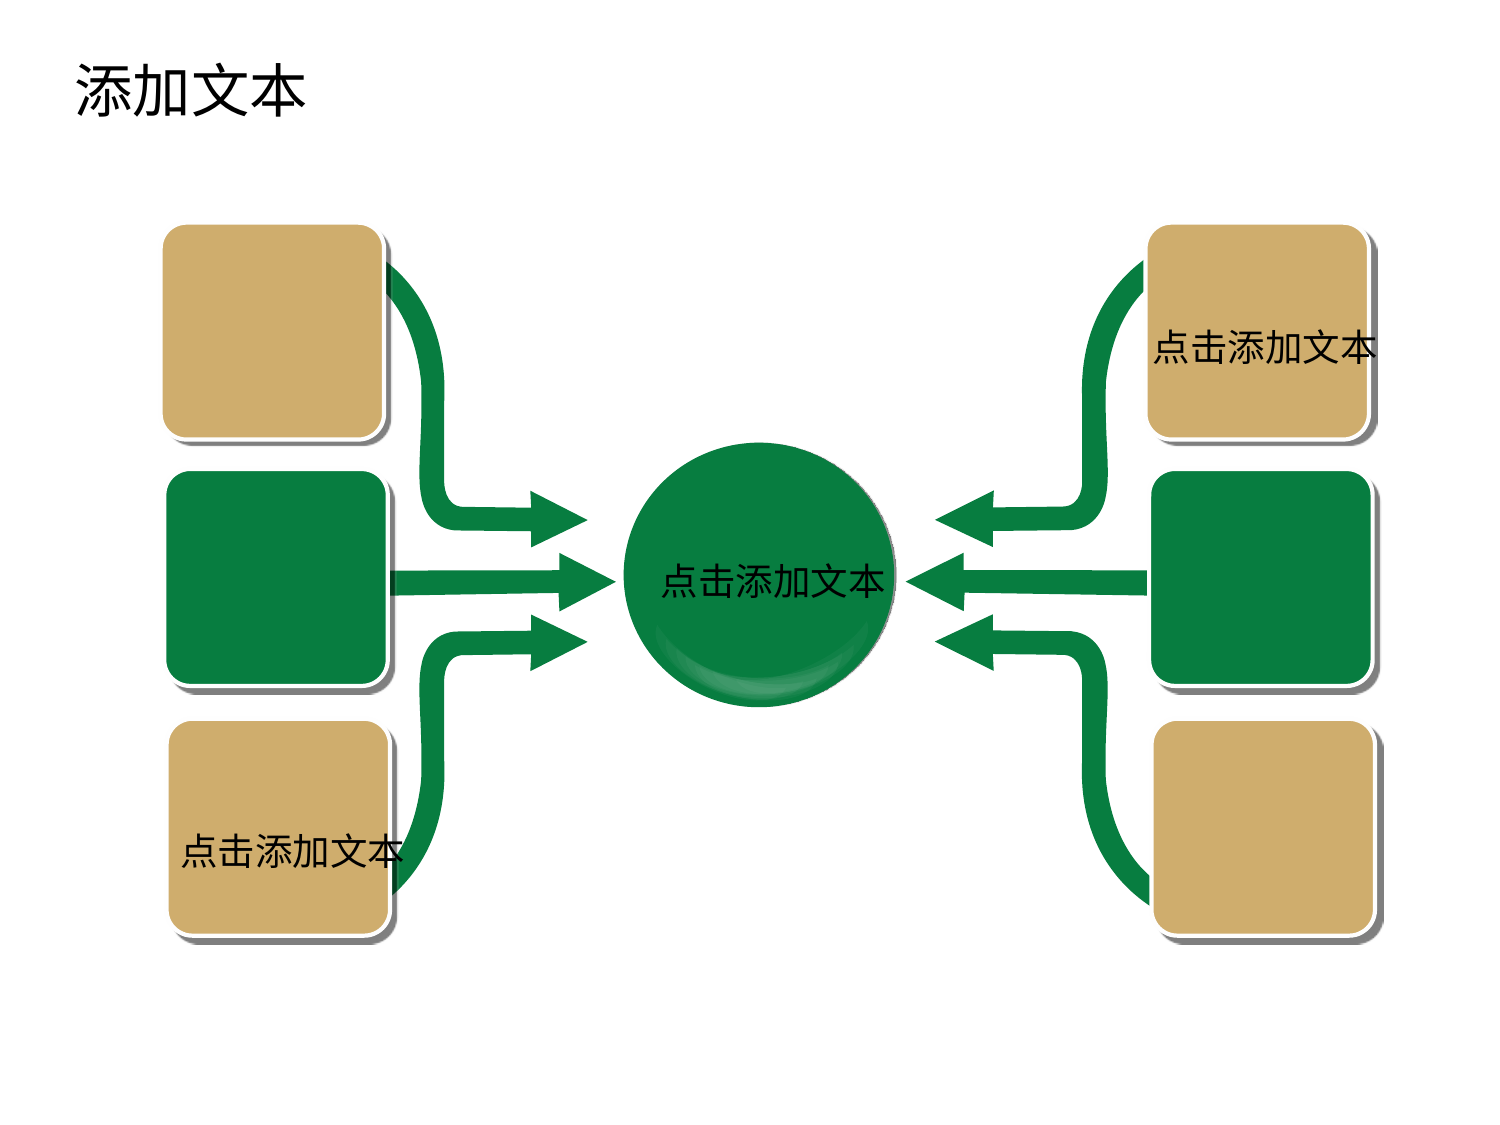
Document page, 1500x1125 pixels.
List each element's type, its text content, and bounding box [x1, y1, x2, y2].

text_box 点击添加文本 [1137, 316, 1393, 377]
text_box [934, 614, 1151, 907]
text_box [934, 258, 1145, 548]
text_box [164, 468, 388, 686]
text_box [905, 552, 1149, 612]
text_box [642, 646, 880, 702]
text_box [1145, 377, 1369, 440]
text_box [395, 552, 616, 612]
text_box [391, 265, 588, 548]
text_box [1151, 718, 1375, 936]
text_box [1145, 222, 1369, 316]
text_box 添加文本 [60, 46, 323, 132]
text_box [1149, 468, 1373, 686]
text_box [160, 222, 385, 440]
text_box 点击添加文本 [165, 820, 421, 880]
text_box [413, 614, 588, 862]
picture [623, 442, 897, 707]
text_box [166, 880, 391, 936]
text_box [166, 718, 391, 820]
text_box [397, 880, 408, 892]
